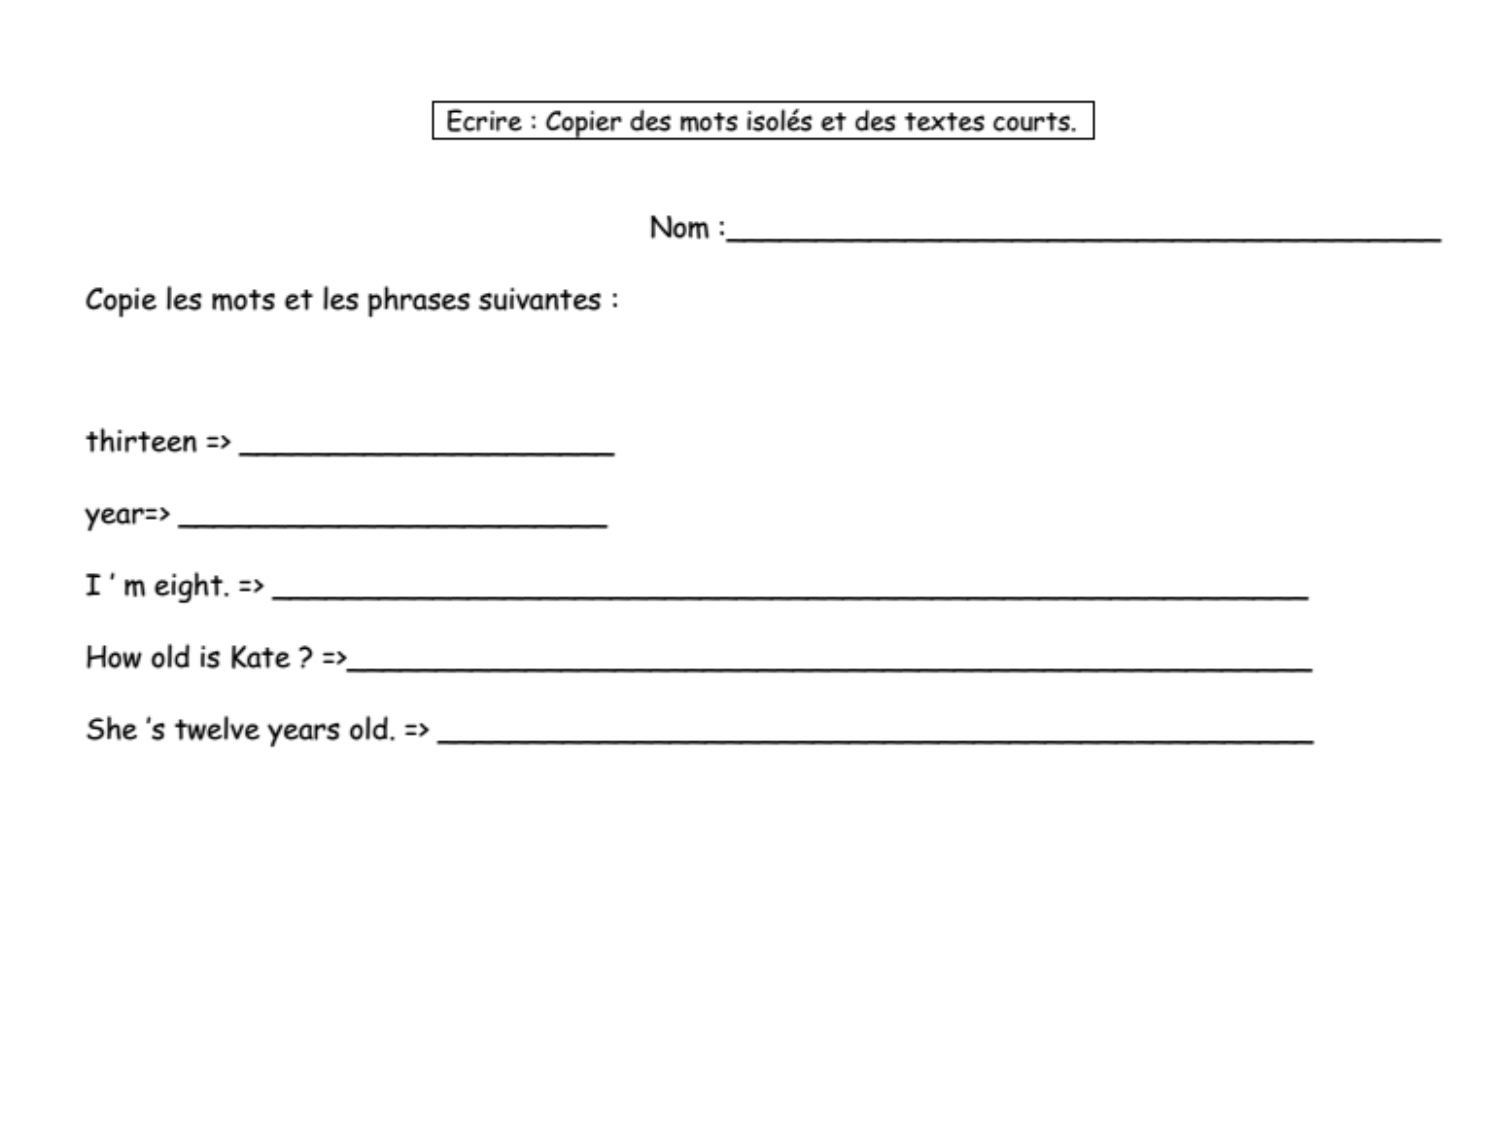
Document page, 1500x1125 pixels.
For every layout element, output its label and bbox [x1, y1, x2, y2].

picture [35, 77, 1488, 788]
